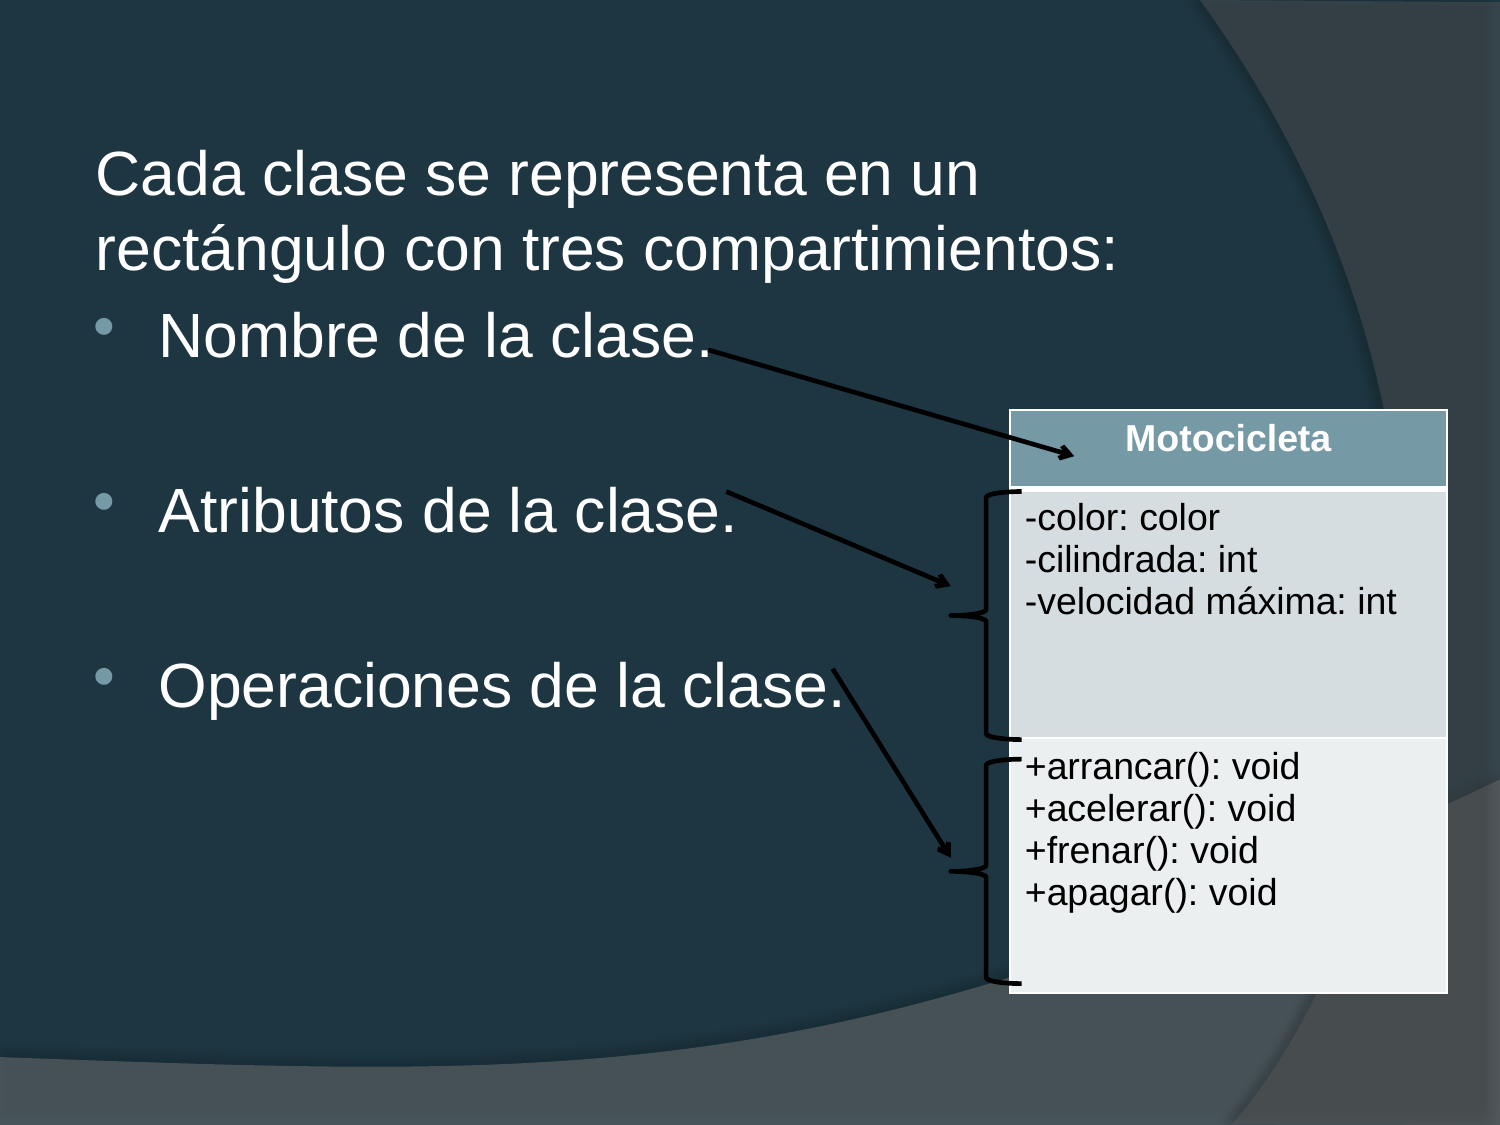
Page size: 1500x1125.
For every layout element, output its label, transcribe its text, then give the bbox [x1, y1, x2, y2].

text_box [949, 758, 1022, 985]
table_header Motocicleta [1011, 411, 1446, 486]
text_box [949, 490, 1022, 741]
table_cell +arrancar(): void +acelerar(): void +frenar(): void +apagar(): void [1011, 739, 1446, 992]
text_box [707, 349, 1075, 457]
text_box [726, 491, 951, 587]
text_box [832, 668, 951, 858]
table_cell -color: color -cilindrada: int -velocidad máxima: int [1022, 492, 1446, 737]
list Cada clase se representa en un rectángulo con tres compartimientos: Nombre de la clase. Atributos de la clase. Operaciones de la clase. [75, 125, 1300, 1005]
